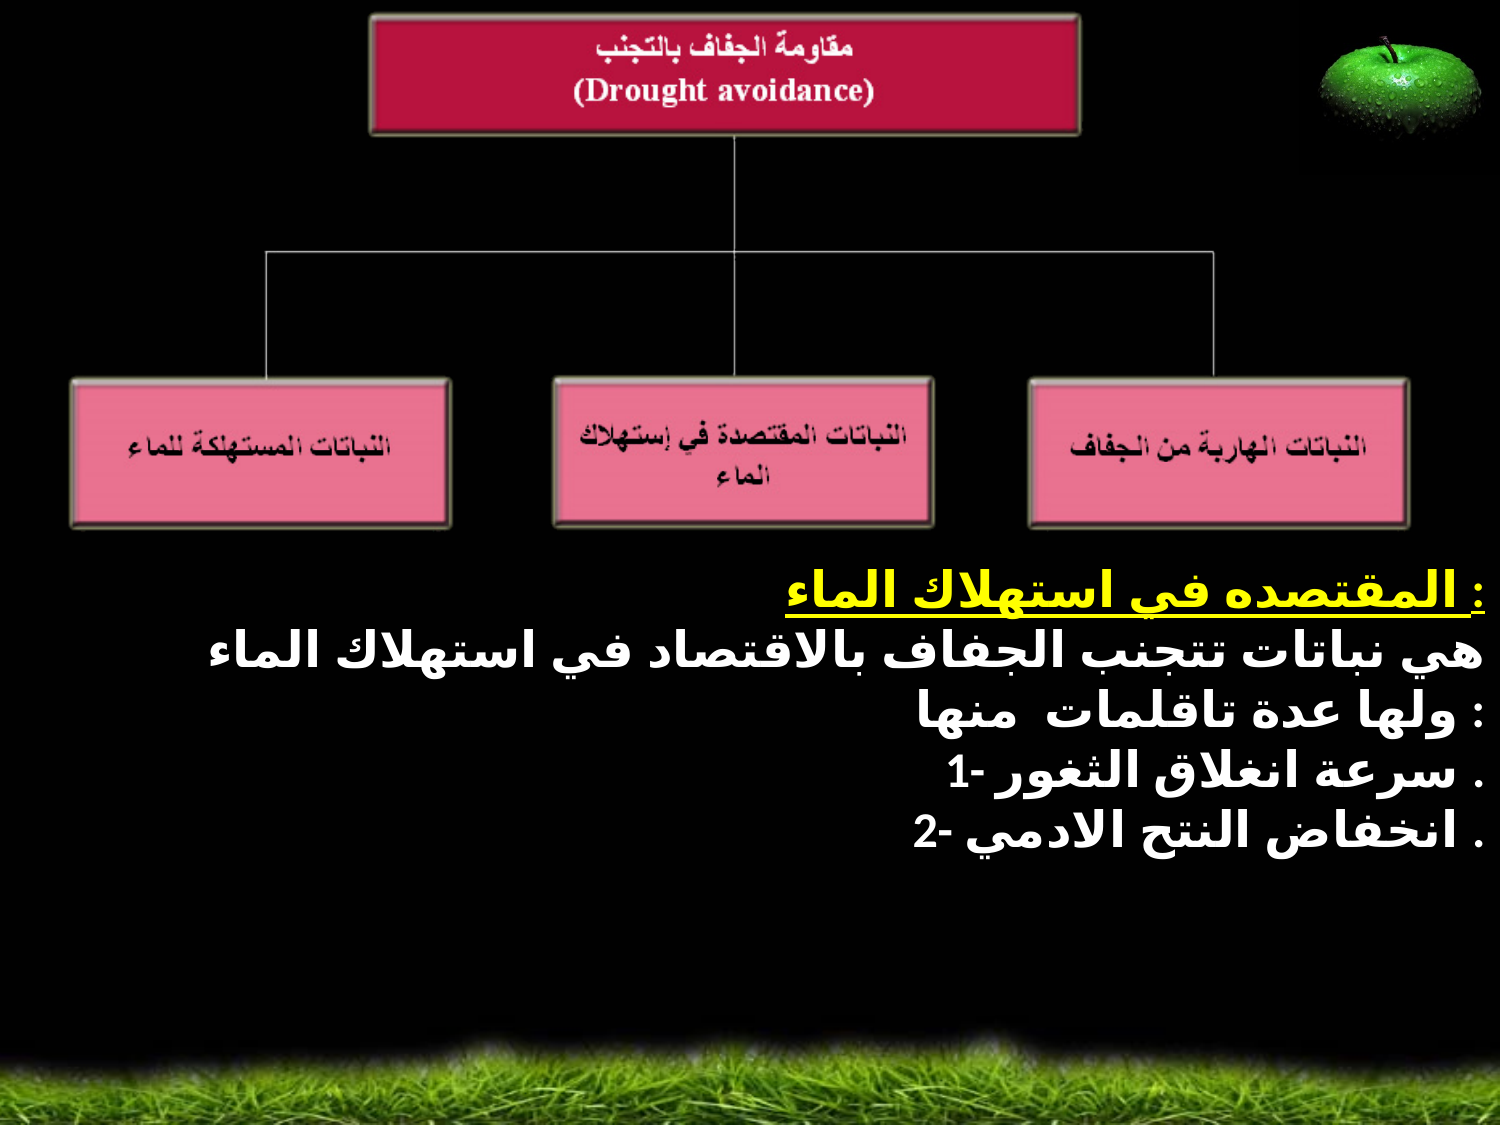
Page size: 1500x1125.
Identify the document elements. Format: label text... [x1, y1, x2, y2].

picture [0, 0, 1500, 1125]
text_box المقتصده في استهلاك الماء : هي نباتات تتجنب الجفاف بالاقتصاد في استهلاك الماء ولها عدة تاقلمات منها : 1- سرعة انغلاق الثغور . 2- انخفاض النتح الادمي . [57, 549, 1500, 925]
